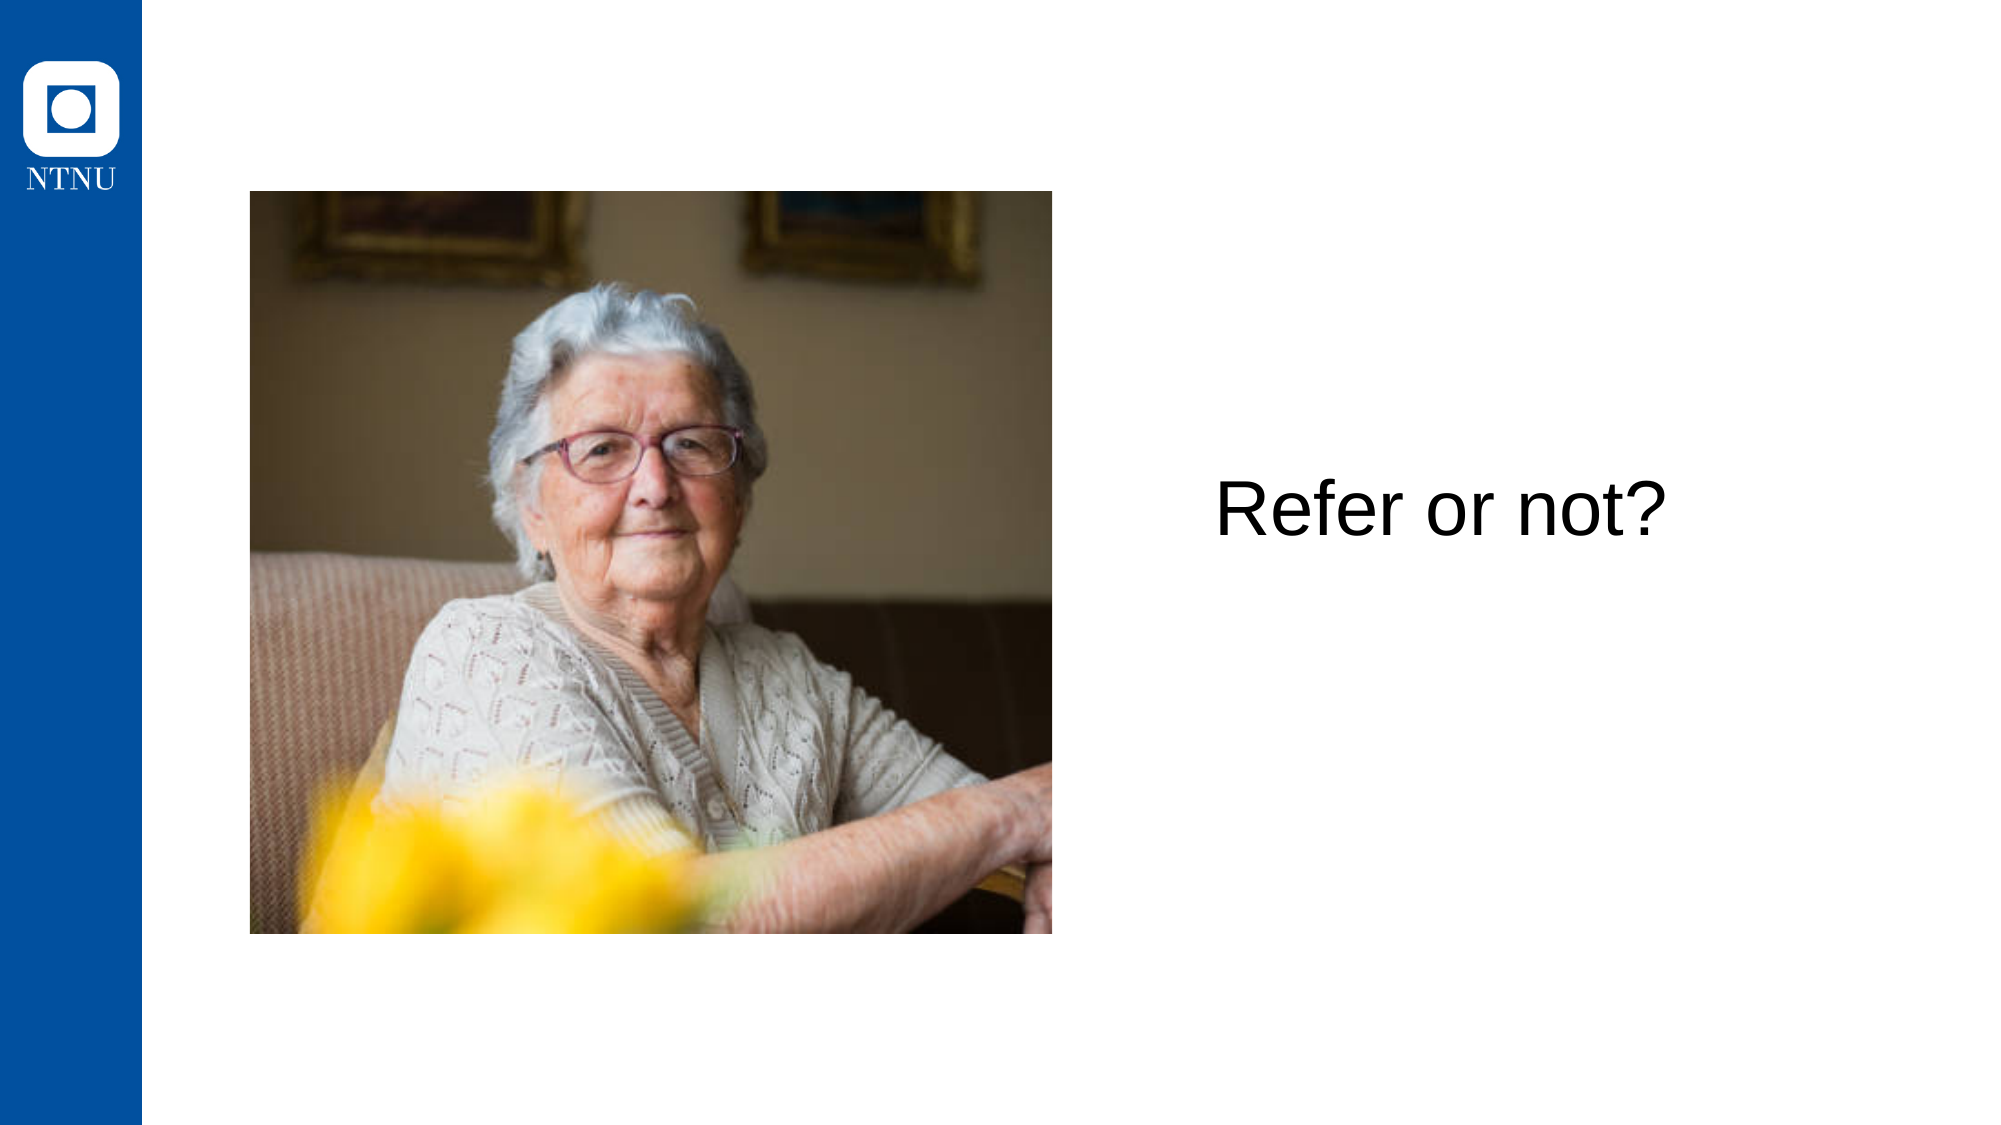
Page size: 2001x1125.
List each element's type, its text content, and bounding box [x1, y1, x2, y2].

list Refer or not? [1156, 232, 1960, 975]
picture [0, 0, 142, 1125]
picture [249, 190, 1053, 934]
